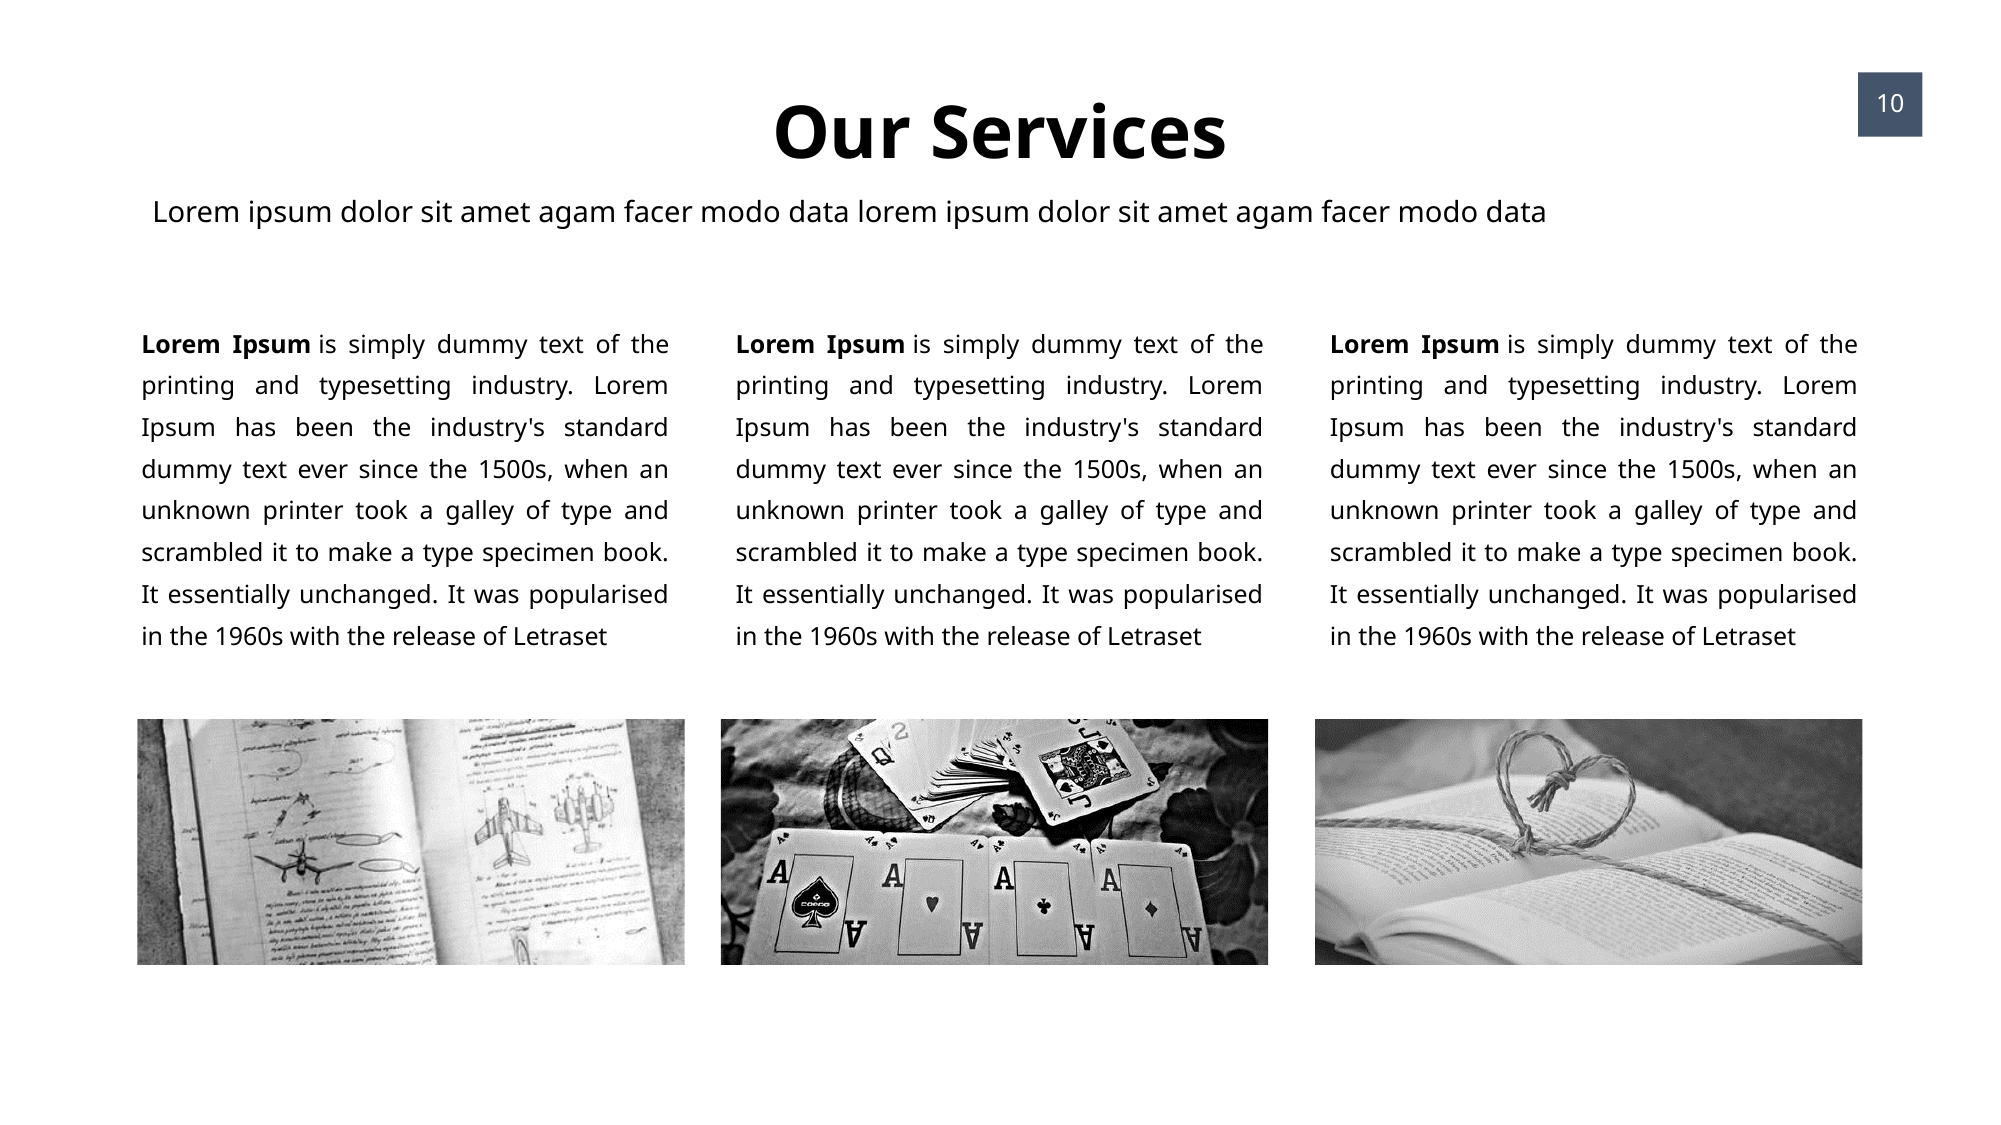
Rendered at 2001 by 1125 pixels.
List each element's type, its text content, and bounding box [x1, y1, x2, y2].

slide_number 10 [1863, 78, 1927, 130]
subtitle Lorem ipsum dolor sit amet agam facer modo data lorem ipsum dolor sit amet agam facer modo data [137, 186, 1863, 227]
text_box Lorem Ipsum is simply dummy text of the printing and typesetting industry. Lorem Ipsum has been the industry's standard dummy text ever since the 1500s, when an unknown printer took a galley of type and scrambled it to make a type specimen book. It essentially unchanged. It was popularised in the 1960s with the release of Letraset [1315, 308, 1874, 658]
title Our Services [137, 78, 1863, 186]
picture [720, 719, 1269, 965]
picture [137, 719, 685, 965]
text_box Lorem Ipsum is simply dummy text of the printing and typesetting industry. Lorem Ipsum has been the industry's standard dummy text ever since the 1500s, when an unknown printer took a galley of type and scrambled it to make a type specimen book. It essentially unchanged. It was popularised in the 1960s with the release of Letraset [720, 308, 1280, 658]
text_box Lorem Ipsum is simply dummy text of the printing and typesetting industry. Lorem Ipsum has been the industry's standard dummy text ever since the 1500s, when an unknown printer took a galley of type and scrambled it to make a type specimen book. It essentially unchanged. It was popularised in the 1960s with the release of Letraset [126, 308, 685, 658]
picture [1315, 719, 1863, 965]
